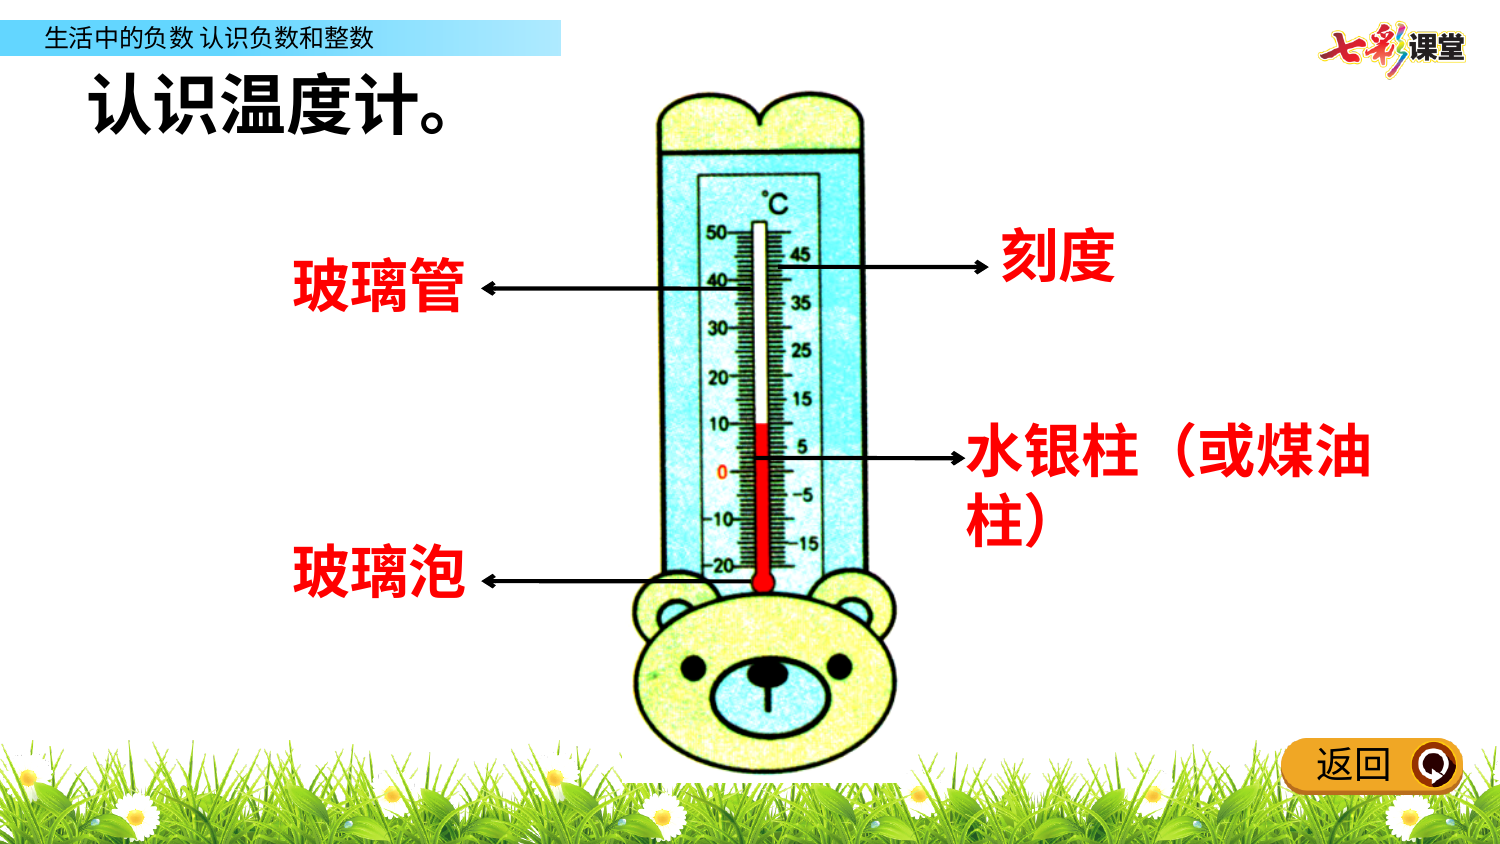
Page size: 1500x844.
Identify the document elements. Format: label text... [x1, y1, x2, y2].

picture [0, 78, 1500, 844]
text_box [1281, 733, 1464, 795]
picture [1316, 20, 1468, 80]
text_box 水银柱（或煤油柱） [950, 406, 1471, 562]
text_box 认识温度计。 [71, 55, 526, 121]
text_box 玻璃管 [277, 241, 616, 327]
text_box 玻璃泡 [277, 528, 616, 613]
text_box 刻度 [986, 211, 1208, 297]
